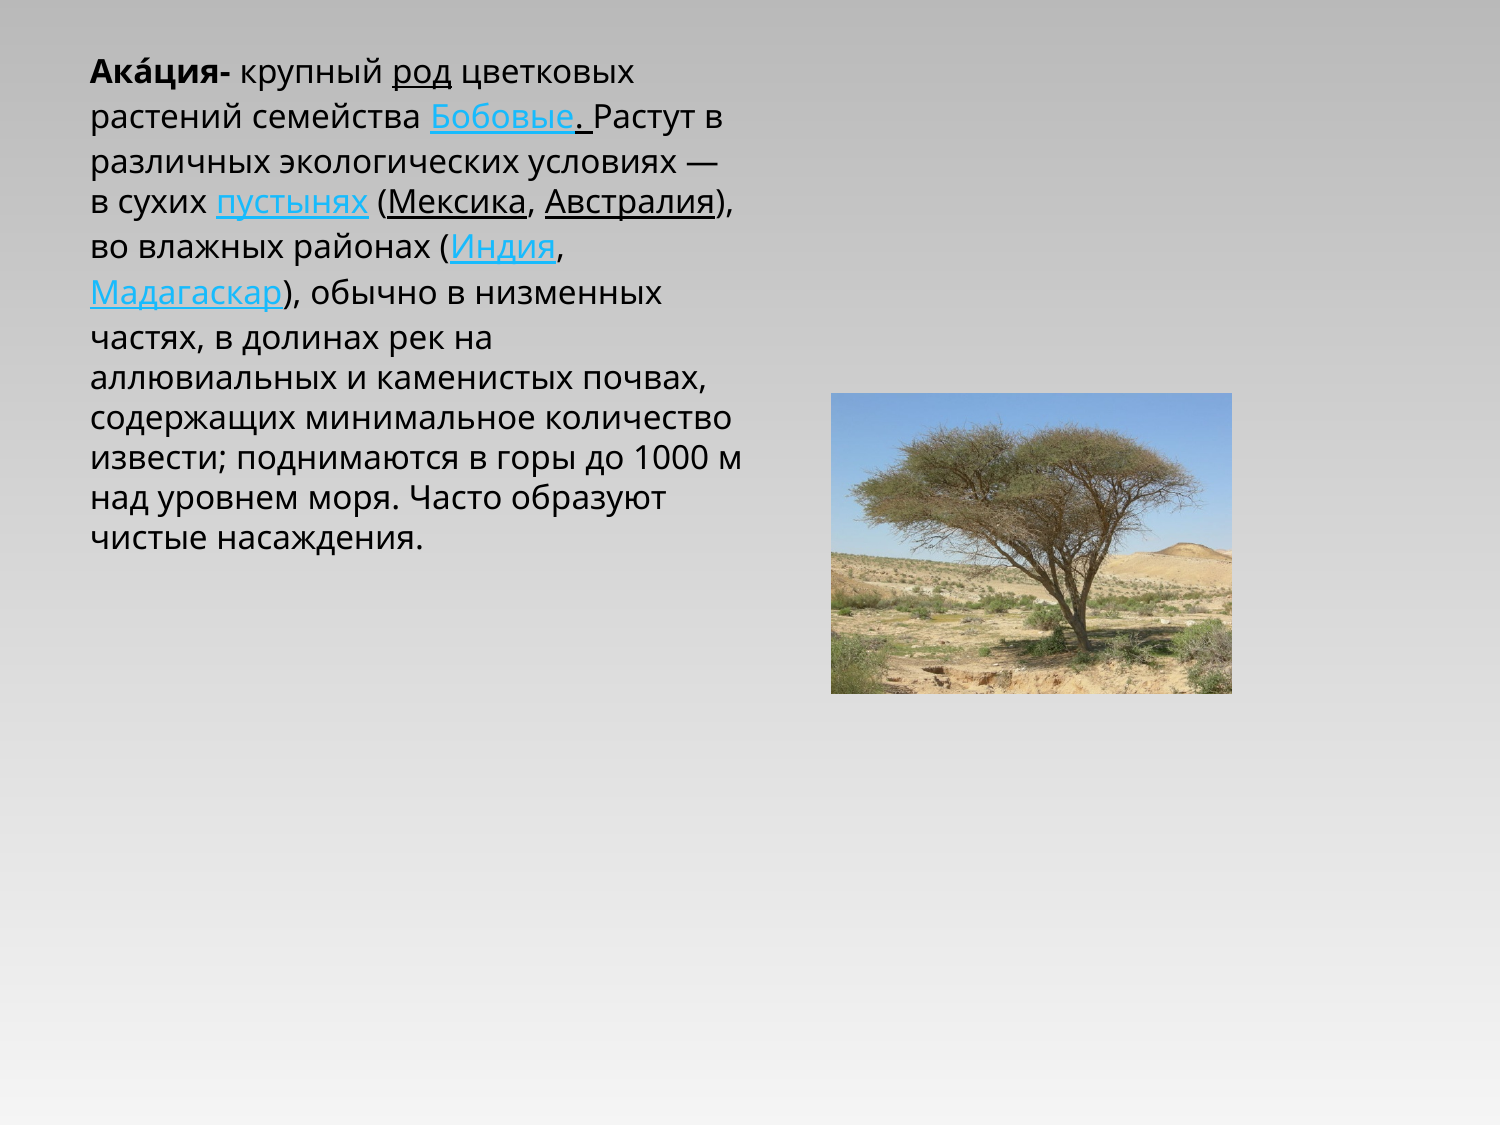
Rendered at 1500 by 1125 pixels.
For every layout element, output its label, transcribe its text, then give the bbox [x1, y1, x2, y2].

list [831, 393, 1232, 694]
list Ака́ция- крупный род цветковых растений семейства Бобовые. Растут в различных экологических условиях — в сухих пустынях (Мексика, Австралия), во влажных районах (Индия, Мадагаскар), обычно в низменных частях, в долинах рек на аллювиальных и каменистых почвах, содержащих минимальное количество извести; поднимаются в горы до 1000 м над уровнем моря. Часто образуют чистые насаждения. [75, 42, 762, 1005]
